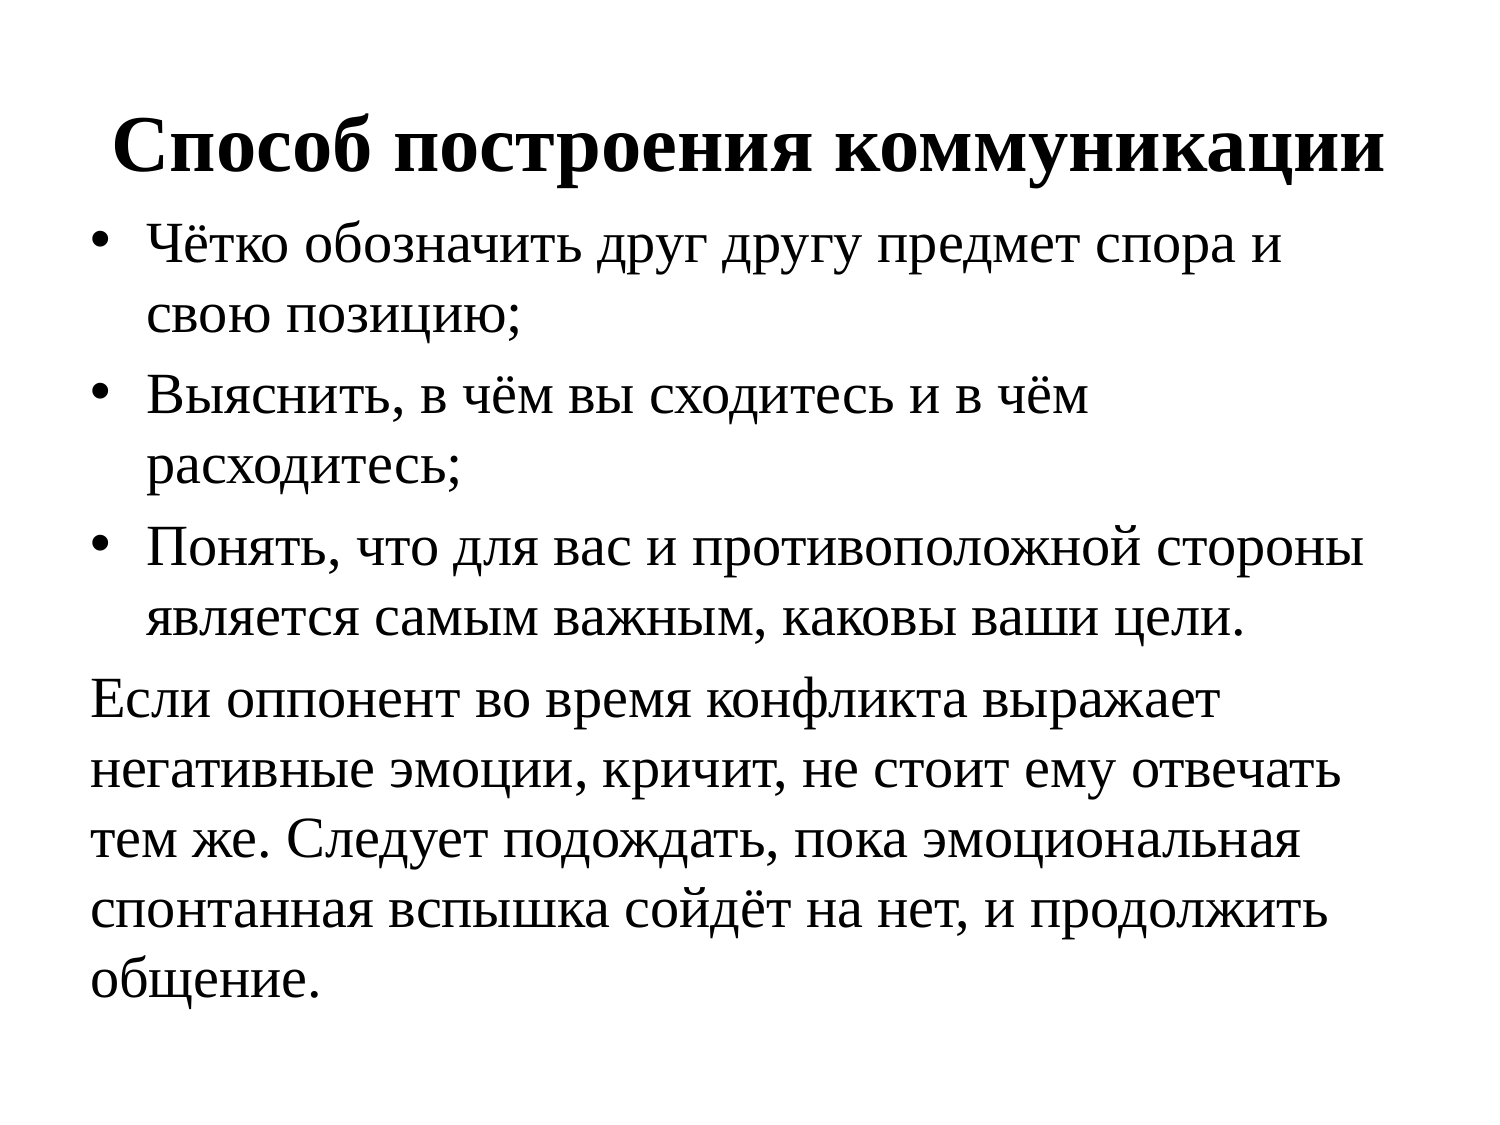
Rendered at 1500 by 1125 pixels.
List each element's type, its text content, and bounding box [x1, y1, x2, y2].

title Способ построения коммуникации [75, 45, 1425, 196]
list Чётко обозначить друг другу предмет спора и свою позицию; Выяснить, в чём вы сходитесь и в чём расходитесь; Понять, что для вас и противоположной стороны является самым важным, каковы ваши цели. Если оппонент во время конфликта выражает негативные эмоции, кричит, не стоит ему отвечать тем же. Следует подождать, пока эмоциональная спонтанная вспышка сойдёт на нет, и продолжить общение. [75, 196, 1425, 1059]
